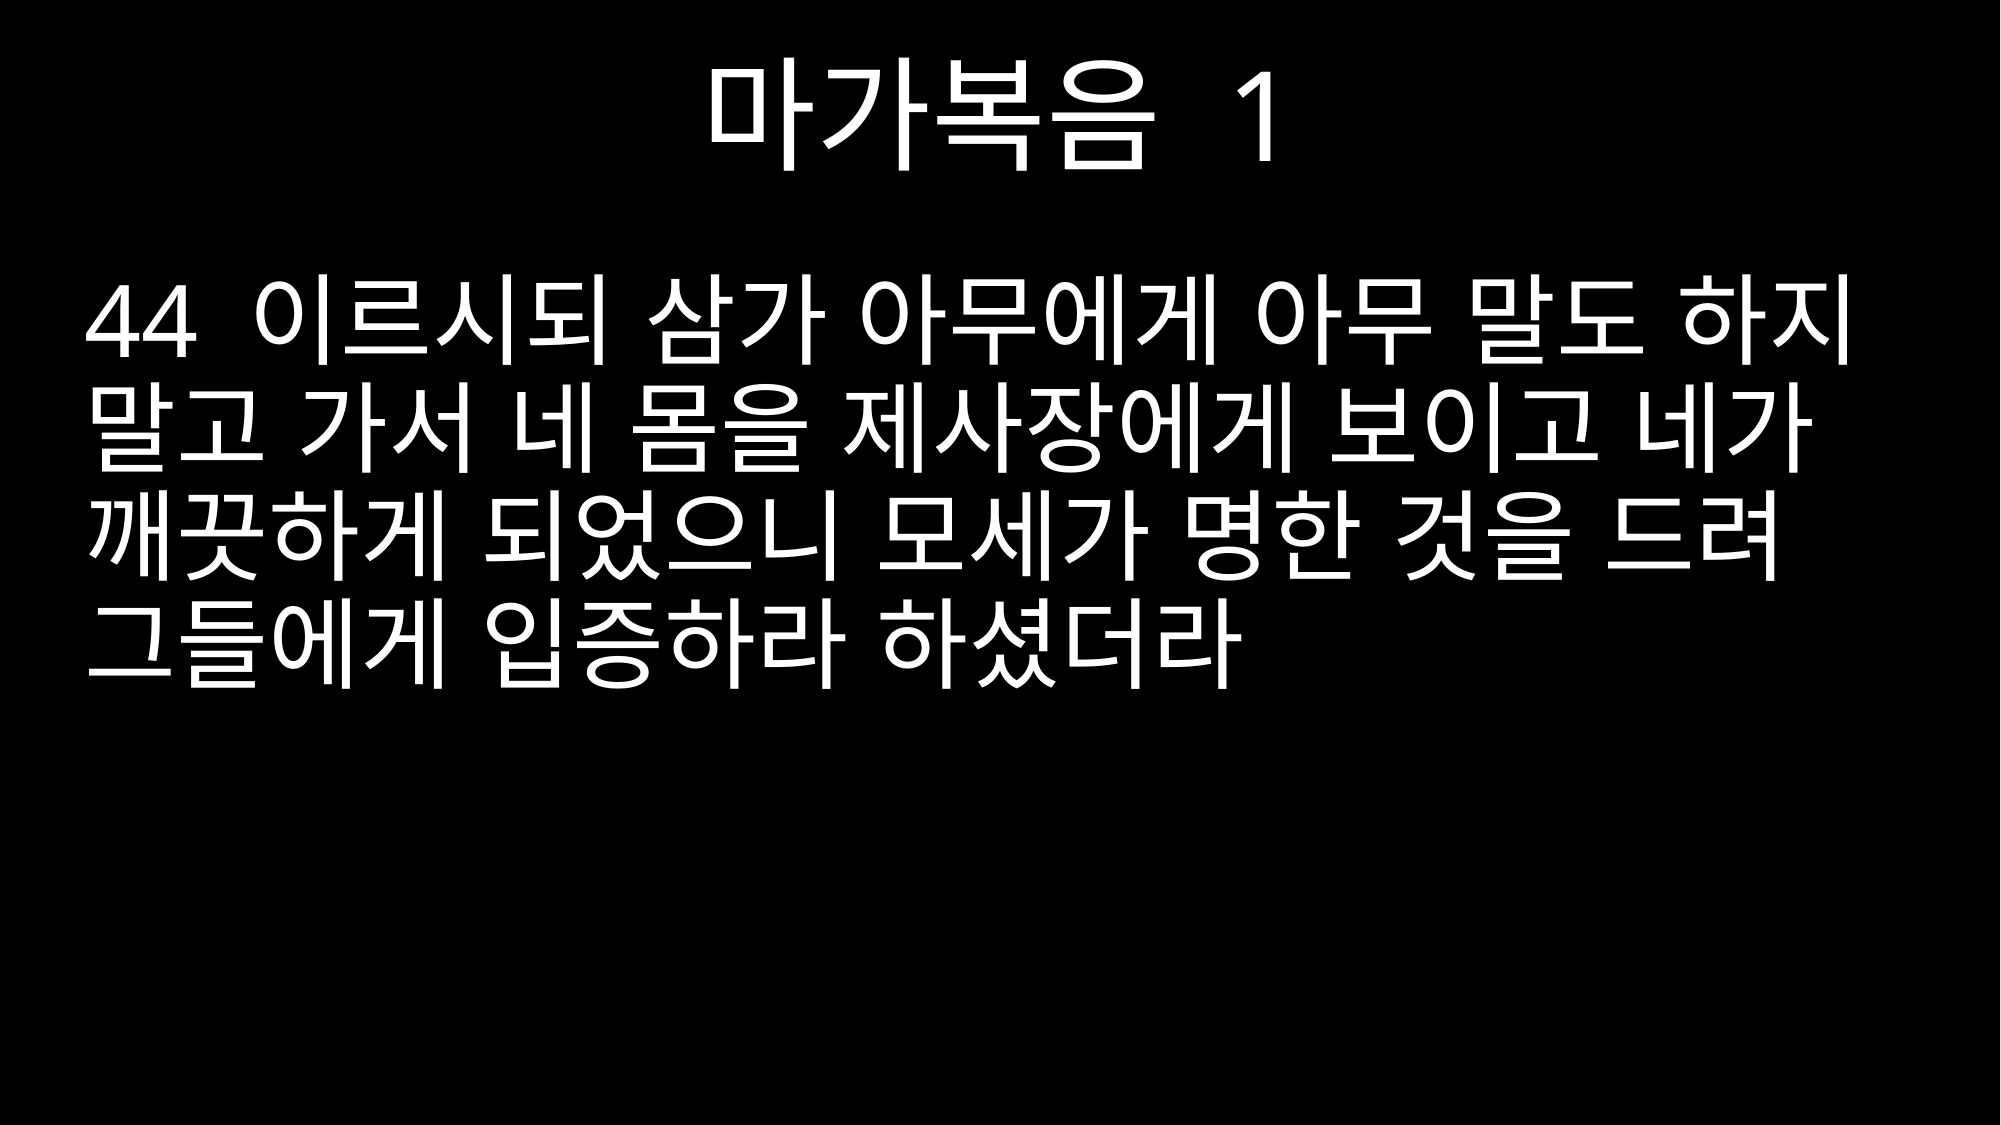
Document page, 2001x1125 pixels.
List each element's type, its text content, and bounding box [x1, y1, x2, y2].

picture [0, 0, 2001, 1125]
footer 마가복음 1 [0, 32, 2000, 192]
list 44 이르시되 삼가 아무에게 아무 말도 하지 말고 가서 네 몸을 제사장에게 보이고 네가 깨끗하게 되었으니 모세가 명한 것을 드려 그들에게 입증하라 하셨더라 [69, 263, 1953, 423]
